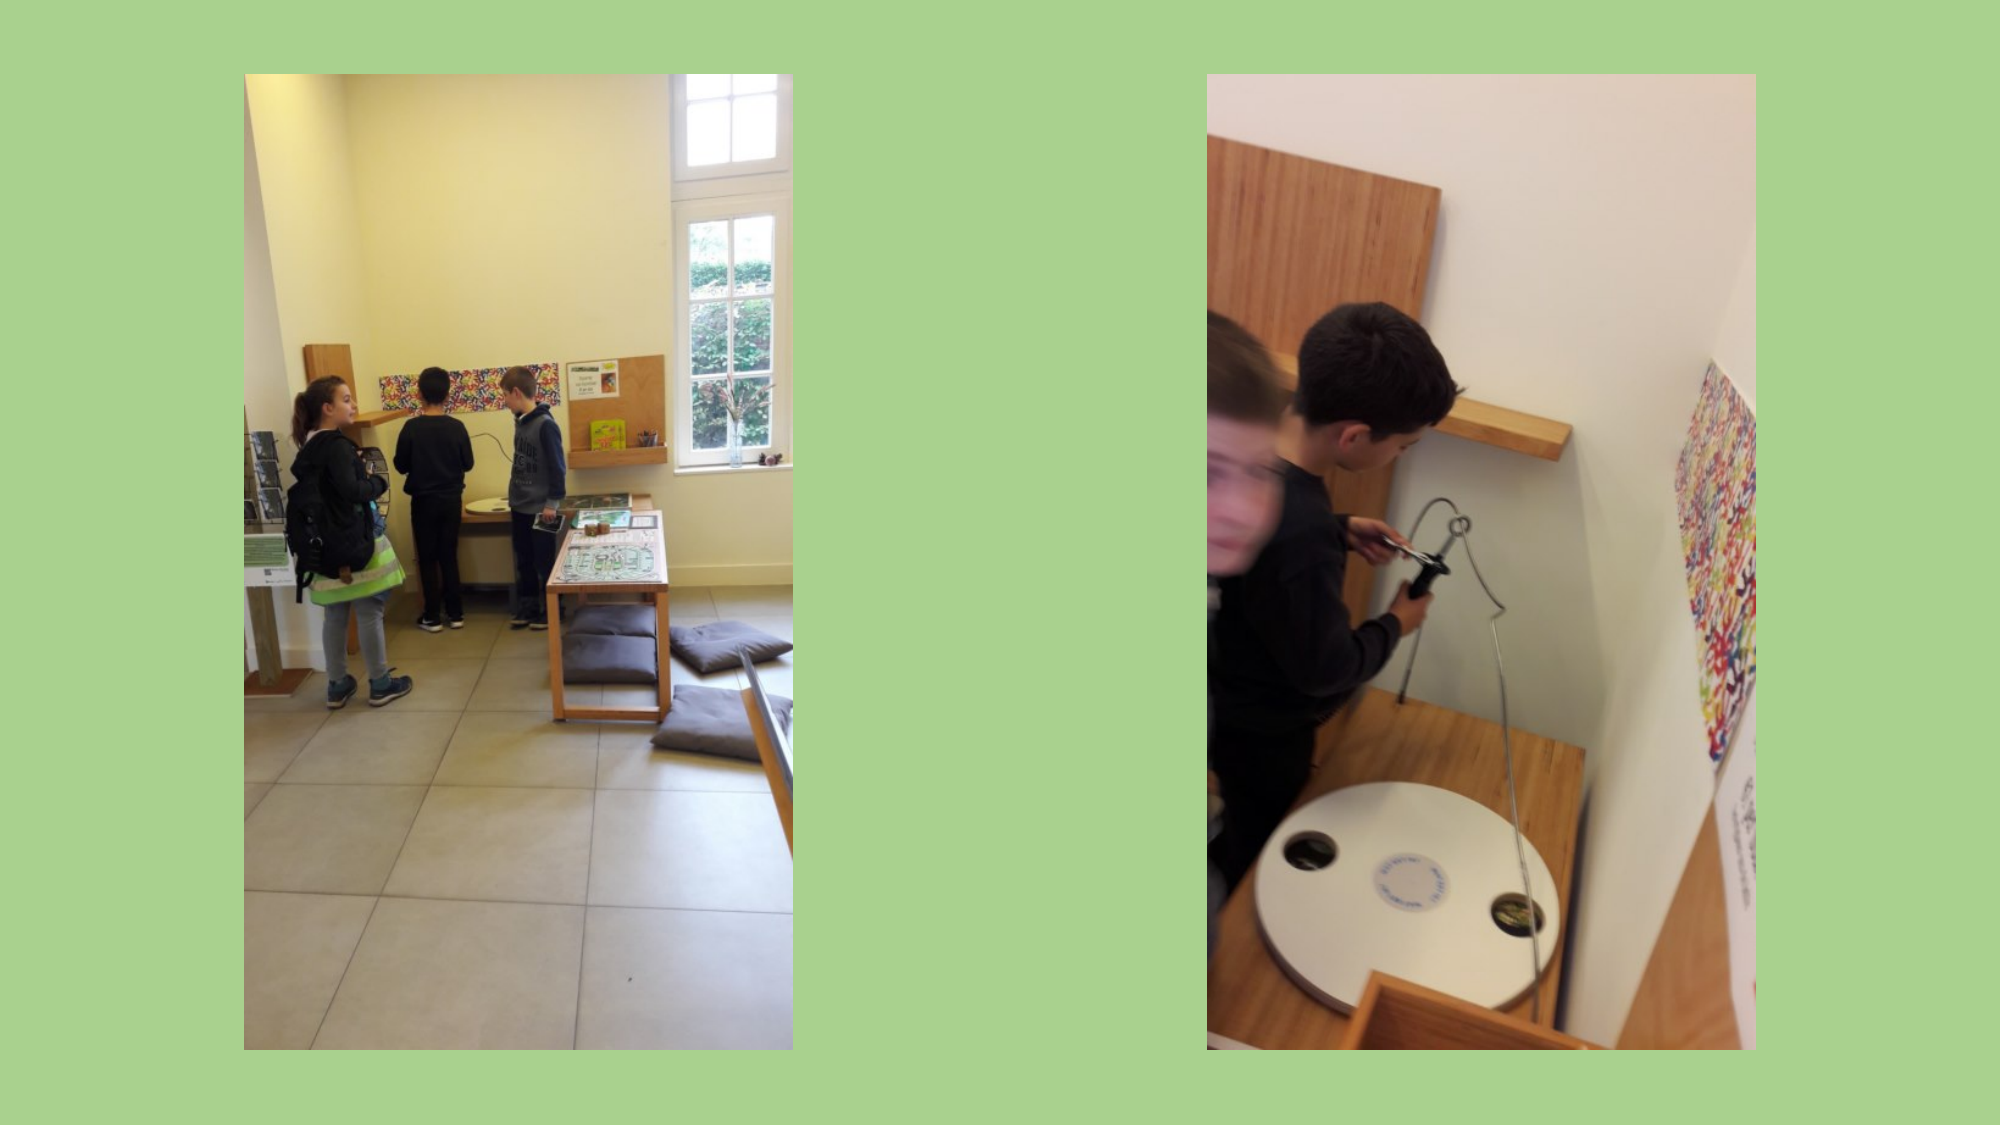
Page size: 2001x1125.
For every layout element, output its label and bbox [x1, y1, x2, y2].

picture [244, 74, 793, 1050]
picture [1206, 74, 1756, 1050]
